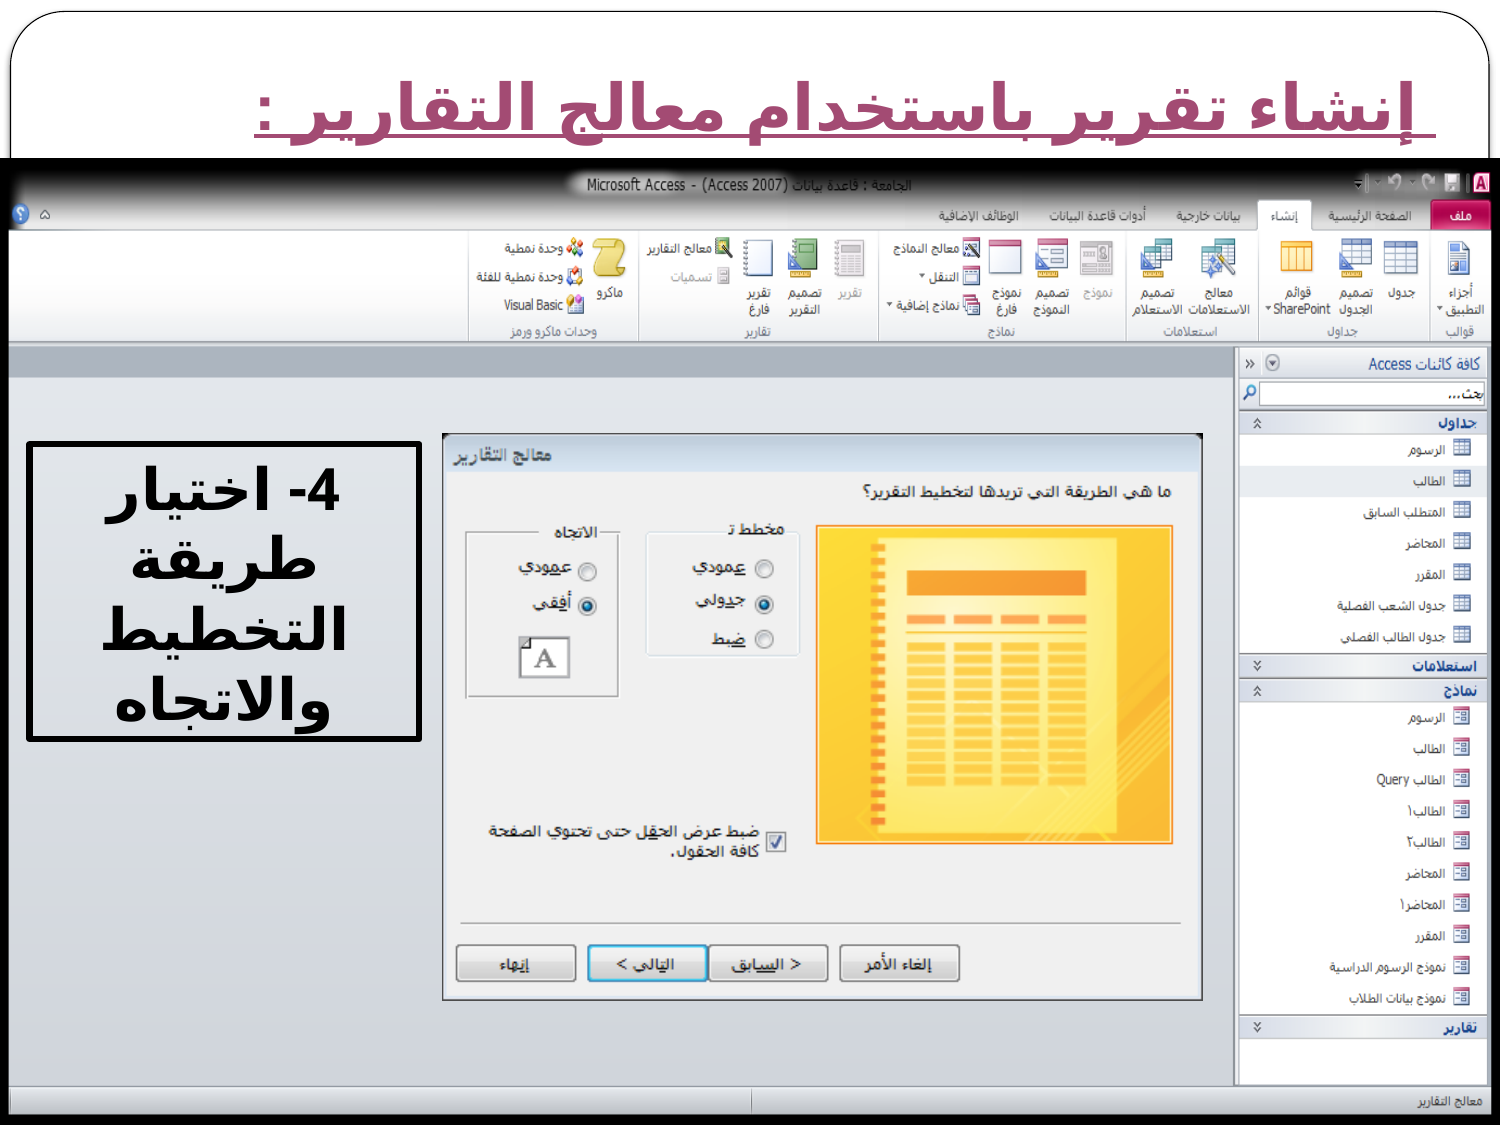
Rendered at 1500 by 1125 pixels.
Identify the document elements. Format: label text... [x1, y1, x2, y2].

picture [0, 158, 1500, 1125]
text_box إنشاء تقرير باستخدام معالج التقارير : [100, 0, 1451, 157]
